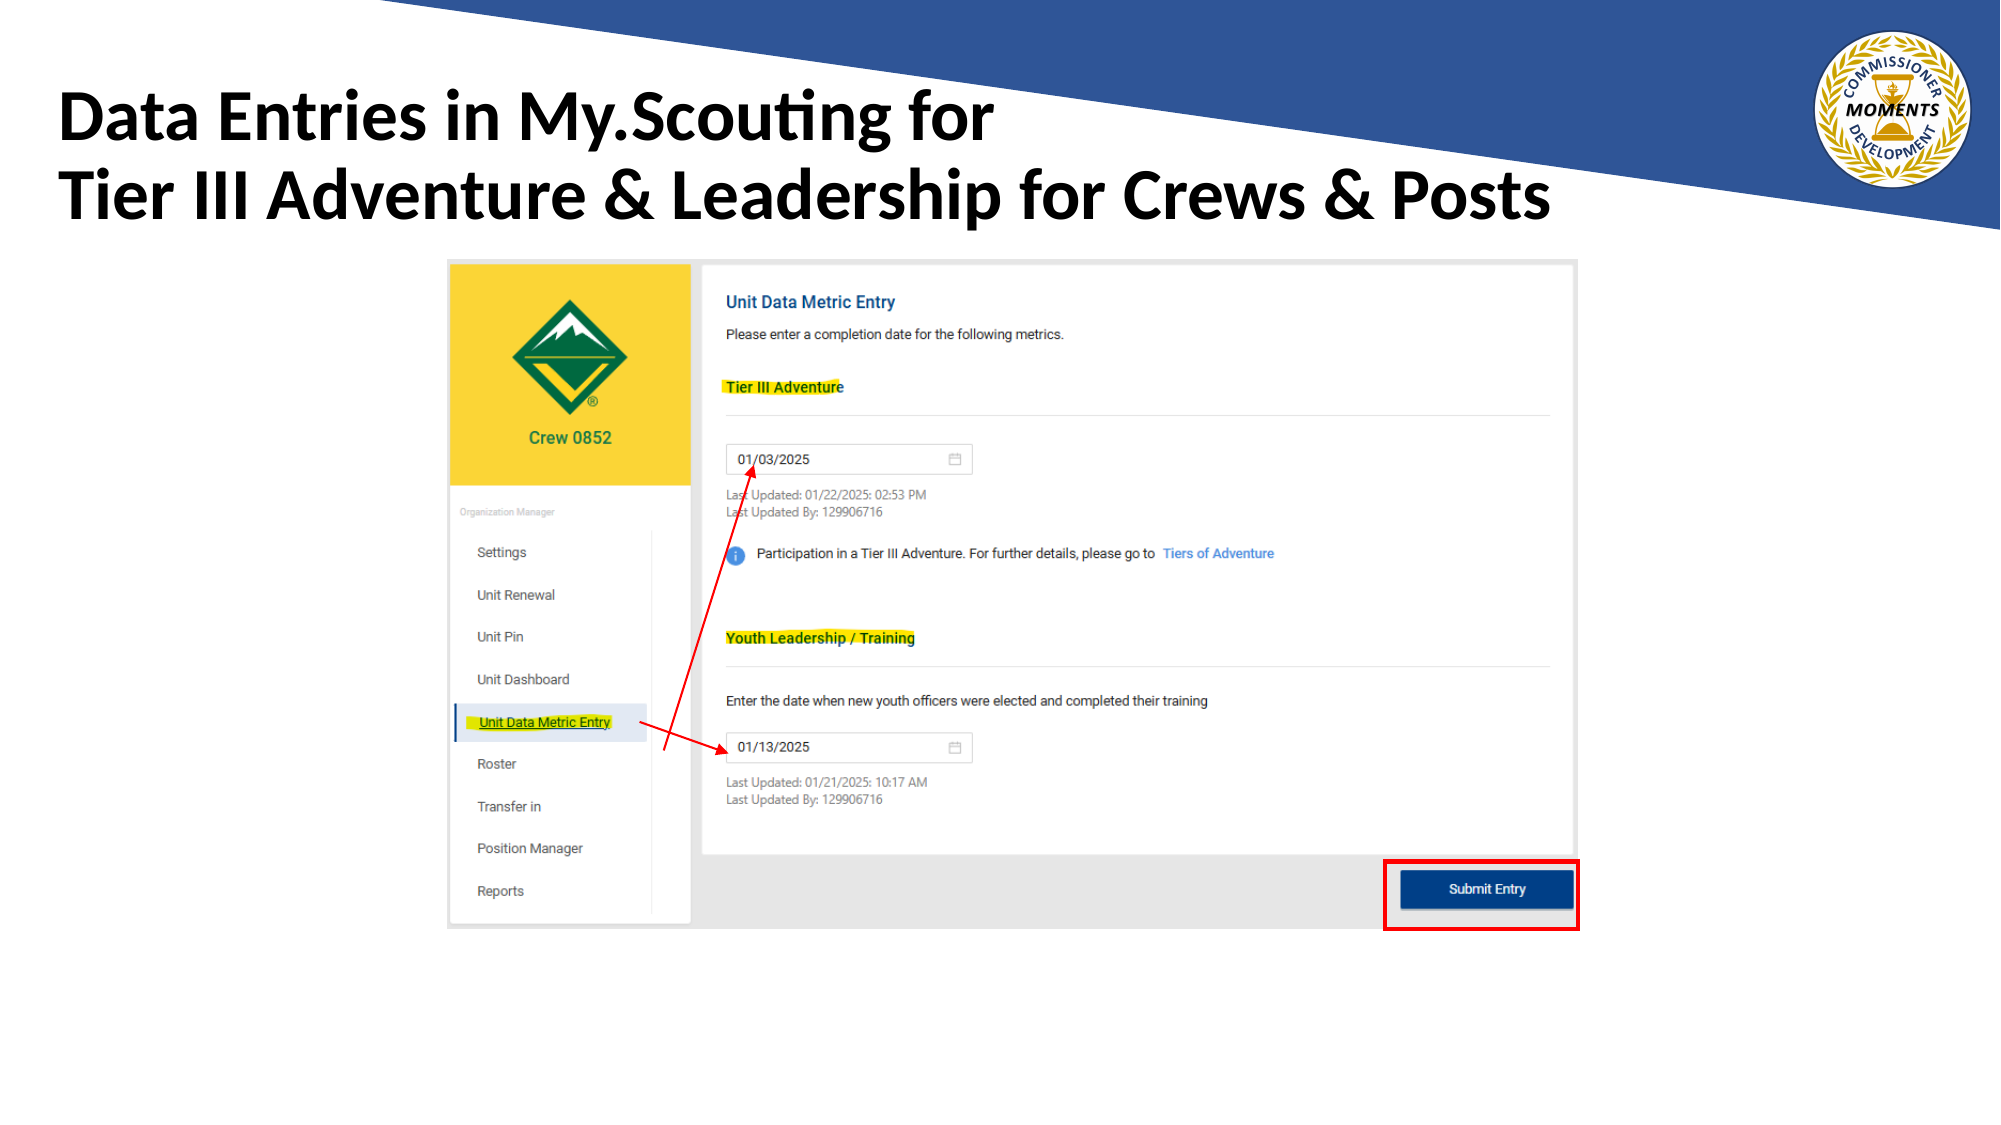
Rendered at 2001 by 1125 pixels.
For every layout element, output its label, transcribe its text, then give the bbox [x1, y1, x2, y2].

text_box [663, 464, 754, 751]
picture [1813, 30, 1972, 189]
title Data Entries in My.Scouting for Tier III Adventure & Leadership for Crews & Posts [43, 69, 1876, 244]
picture [447, 259, 1578, 929]
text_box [639, 721, 729, 754]
